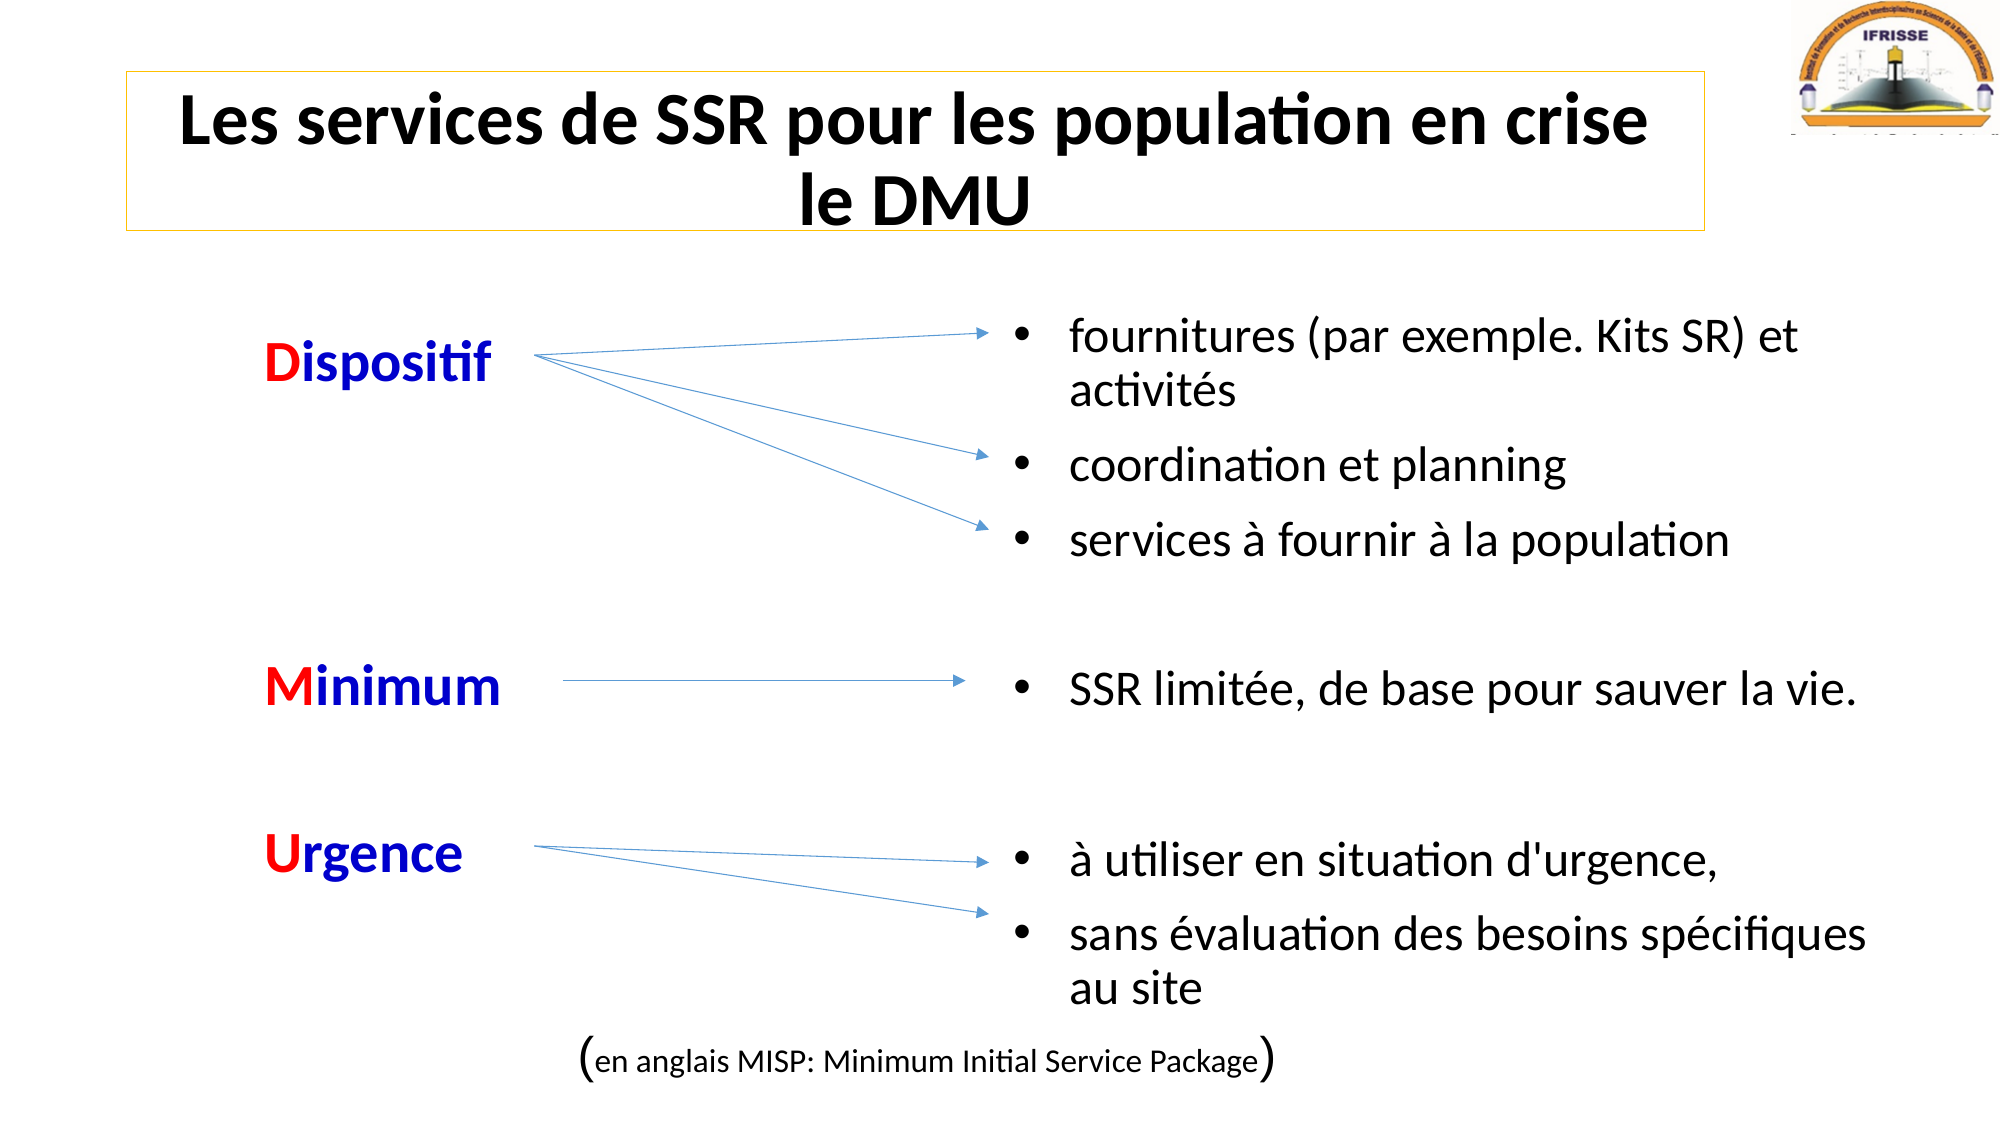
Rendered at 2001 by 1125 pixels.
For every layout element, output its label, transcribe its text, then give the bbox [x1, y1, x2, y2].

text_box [534, 355, 990, 530]
title Les services de SSR pour les population en crise le DMU [126, 71, 1705, 231]
text_box (en anglais MISP: Minimum Initial Service Package) [562, 1015, 1313, 1091]
list fournitures (par exemple. Kits SR) et activités coordination et planning services à fournir à la population SSR limitée, de base pour sauver la vie. à utiliser en situation d'urgence, sans évaluation des besoins spécifiques au site [989, 301, 1896, 1016]
list Dispositif Minimum Urgence [249, 324, 605, 1016]
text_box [534, 845, 990, 915]
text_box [534, 332, 990, 355]
picture [1791, 0, 2000, 135]
